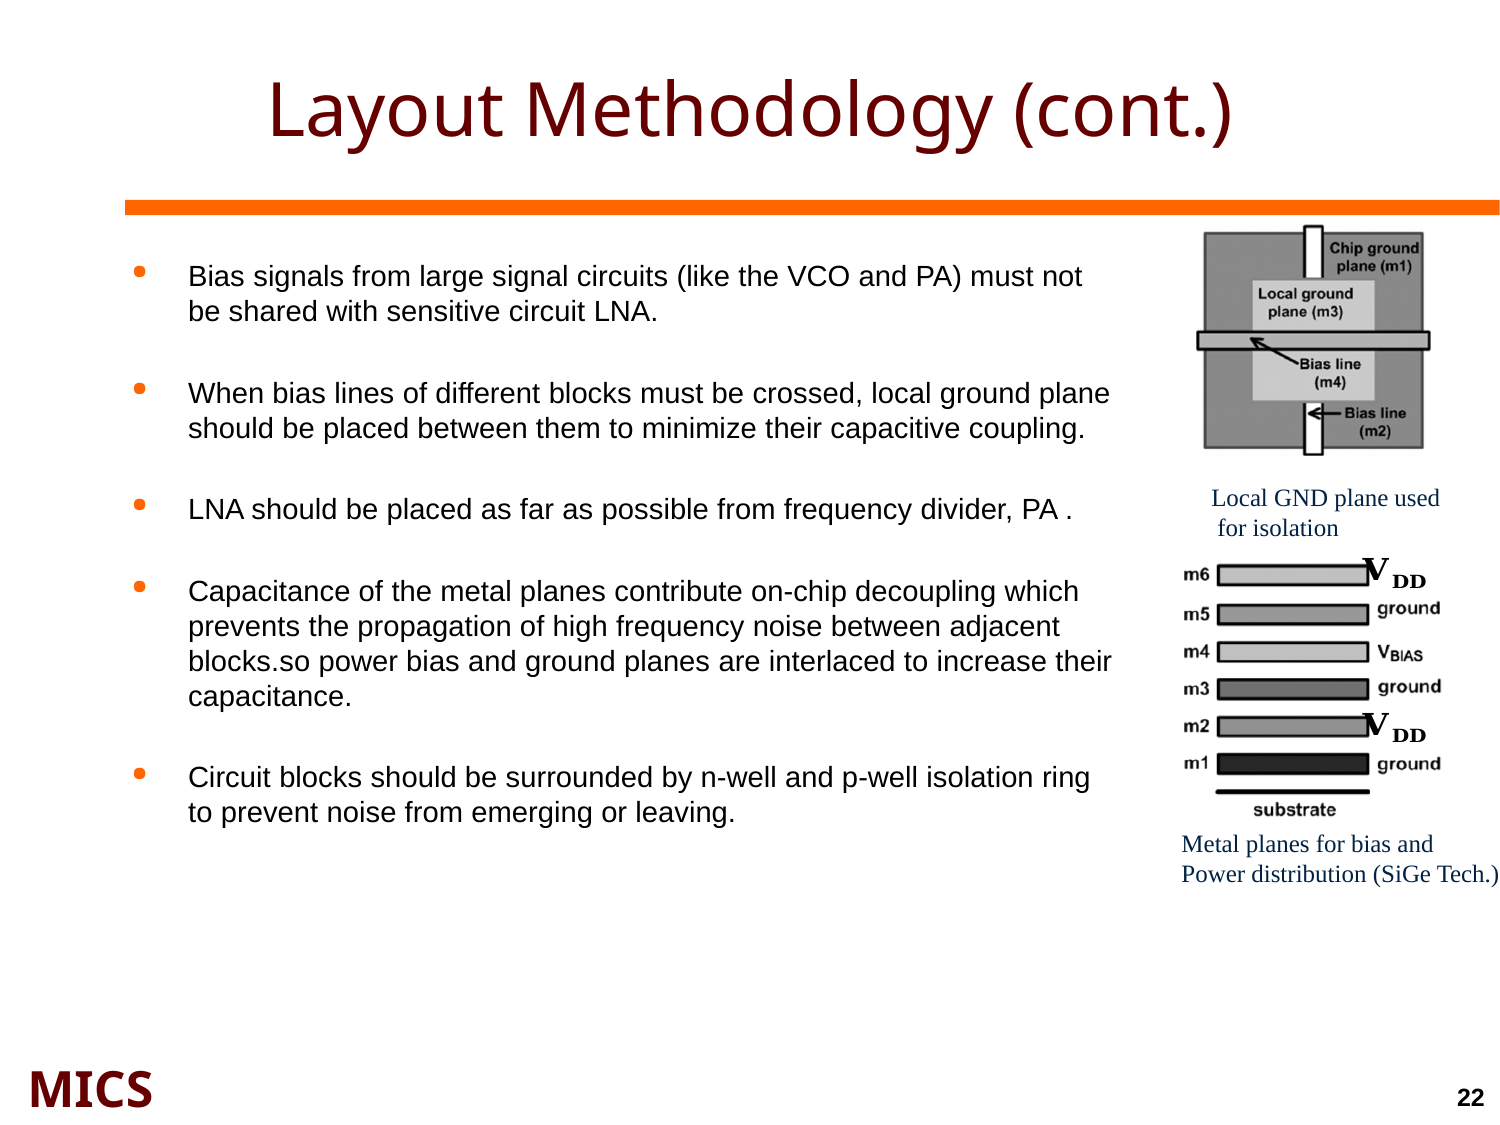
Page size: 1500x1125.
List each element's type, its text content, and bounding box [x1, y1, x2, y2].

title Layout Methodology (cont.) [112, 12, 1388, 201]
text_box Local GND plane used for isolation [1196, 474, 1456, 545]
slide_number 22 [1425, 1067, 1500, 1125]
picture [1164, 546, 1460, 819]
text_box Metal planes for bias and Power distribution (SiGe Tech.) [1166, 820, 1500, 896]
list Bias signals from large signal circuits (like the VCO and PA) must not be shared with sensitive circuit LNA. When bias lines of different blocks must be crossed, local ground plane should be placed between them to minimize their capacitive coupling. LNA should be placed as far as possible from frequency divider, PA . Capacitance of the metal planes contribute on-chip decoupling which prevents the propagation of high frequency noise between adjacent blocks.so power bias and ground planes are interlaced to increase their capacitance. Circuit blocks should be surrounded by n-well and p-well isolation ring to prevent noise from emerging or leaving. [116, 249, 1138, 926]
picture [1189, 219, 1435, 462]
